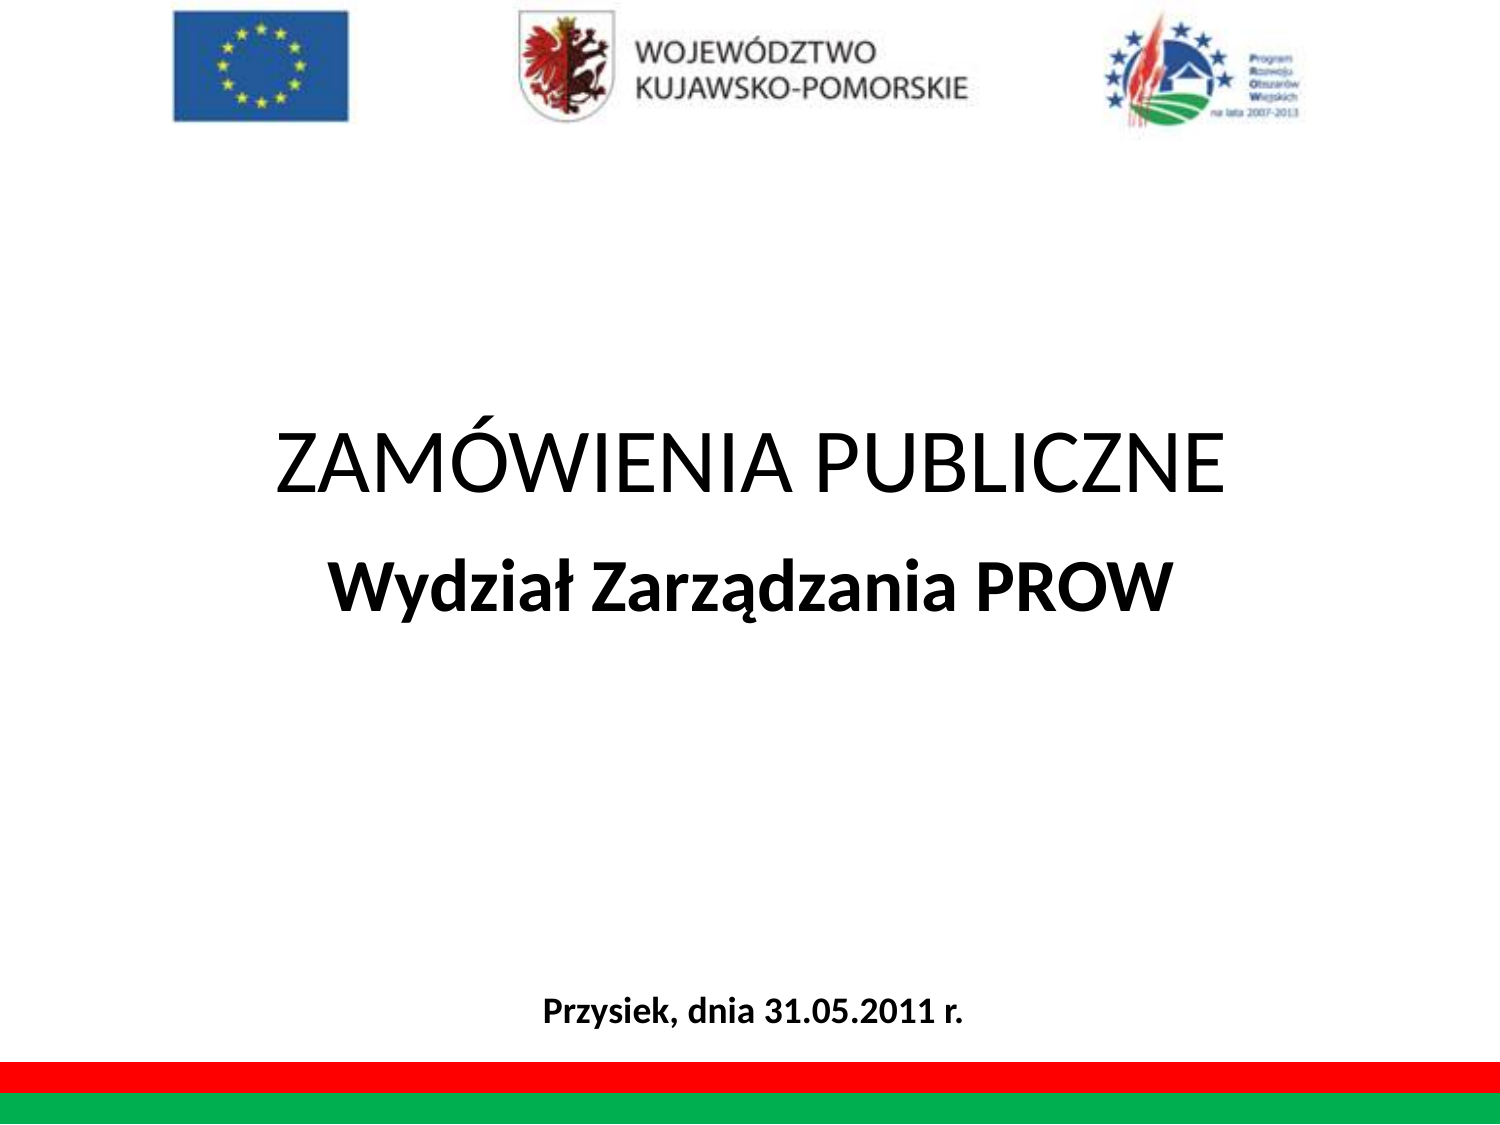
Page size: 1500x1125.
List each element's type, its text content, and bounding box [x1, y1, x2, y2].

list Wydział Zarządzania PROW [76, 538, 1427, 686]
table_header Przysiek, dnia 31.05.2011 r. [255, 989, 1253, 1046]
picture [171, 0, 1310, 142]
title ZAMÓWIENIA PUBLICZNE [76, 361, 1427, 538]
